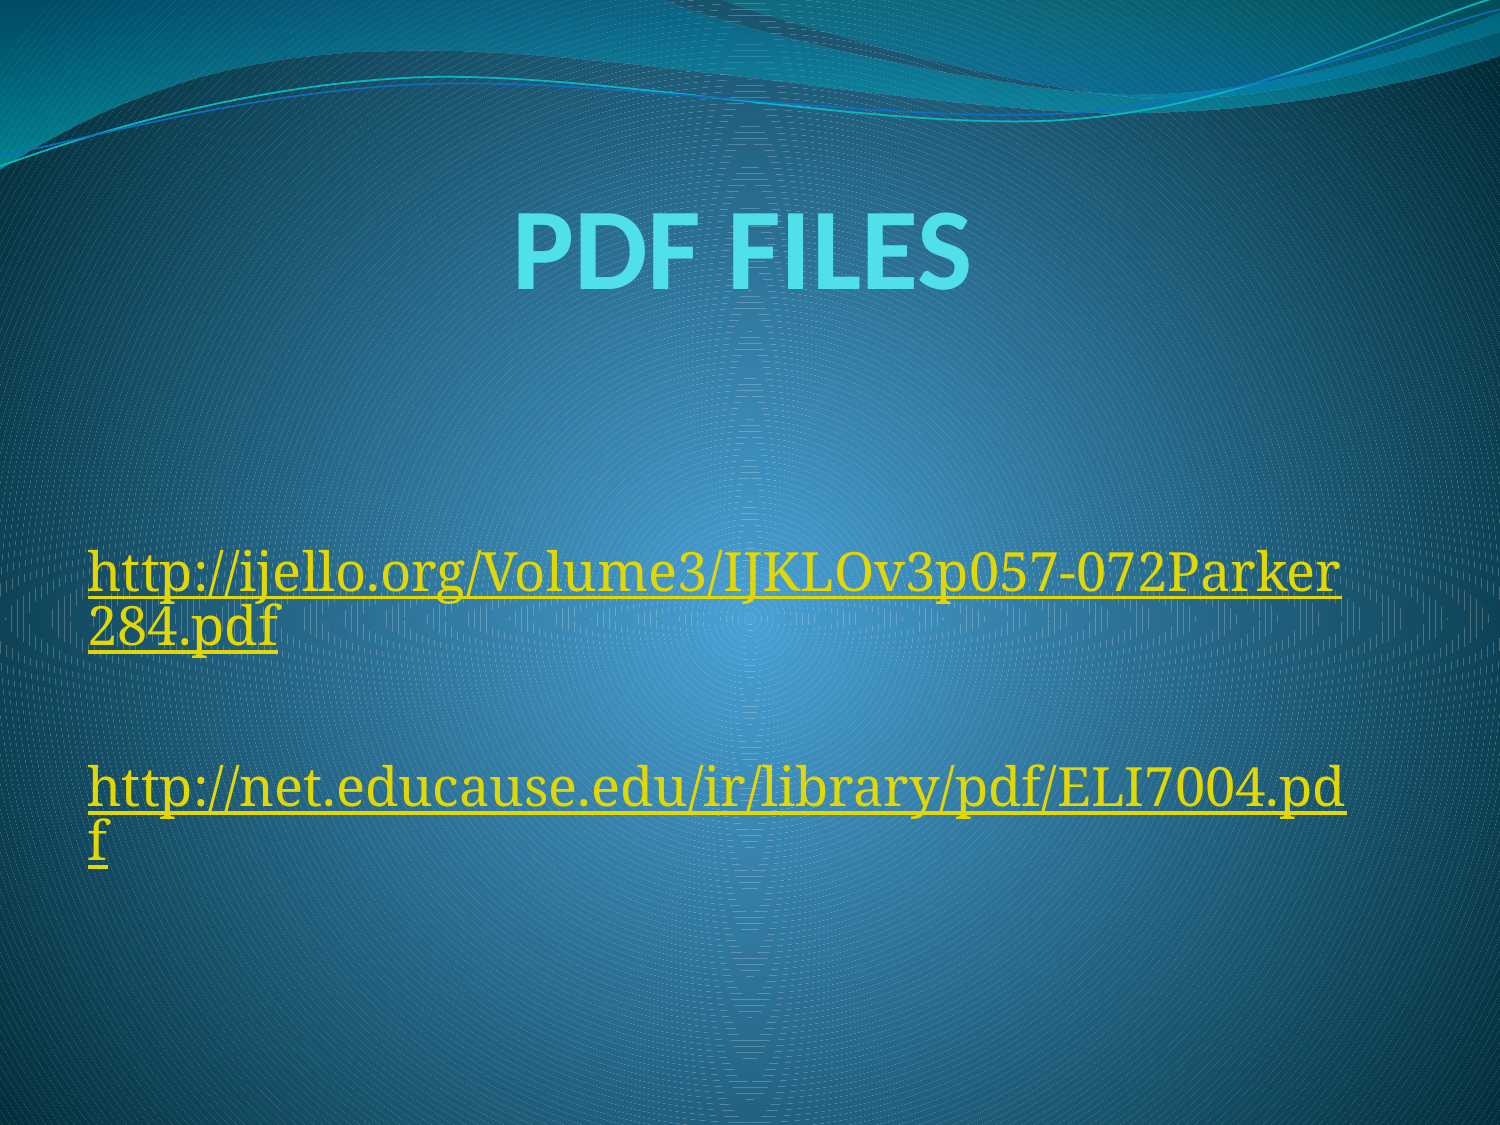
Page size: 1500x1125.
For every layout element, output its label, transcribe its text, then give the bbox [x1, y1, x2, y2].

subtitle http://ijello.org/Volume3/IJKLOv3p057-072Parker284.pdf http://net.educause.edu/ir/library/pdf/ELI7004.pdf [87, 529, 1376, 818]
title PDF FILES [99, 149, 1388, 313]
